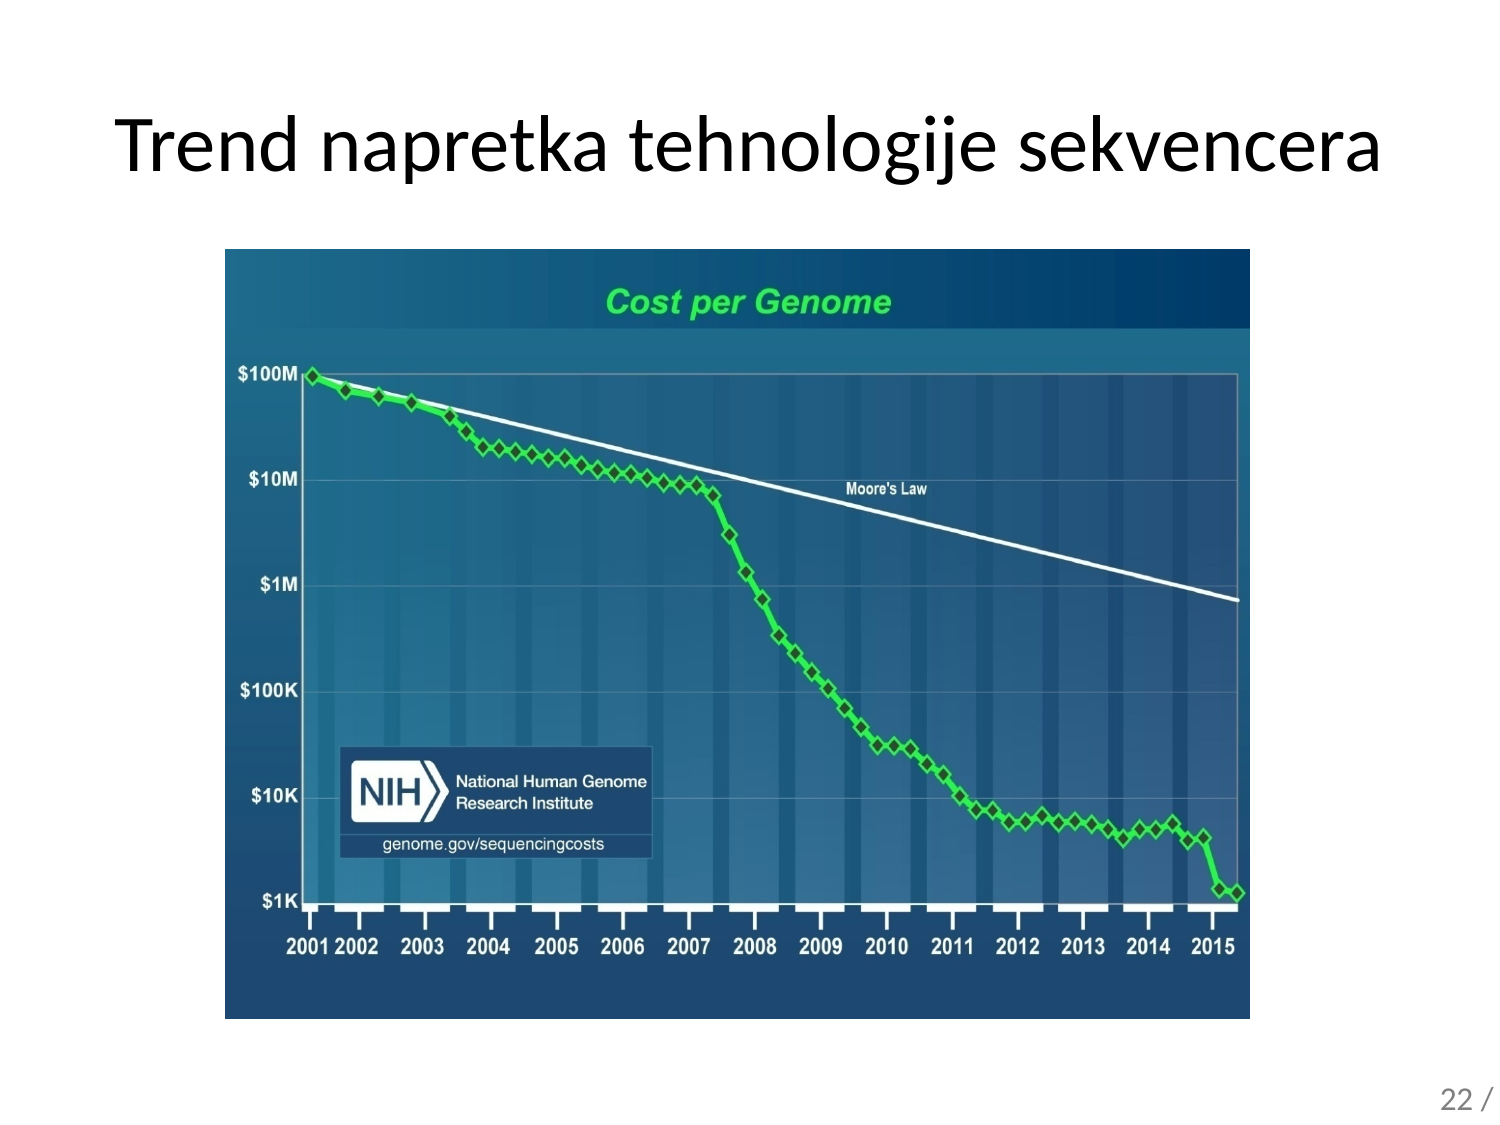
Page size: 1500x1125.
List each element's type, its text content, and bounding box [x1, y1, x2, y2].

title Trend napretka tehnologije sekvencera [75, 45, 1425, 233]
picture [224, 249, 1251, 1019]
